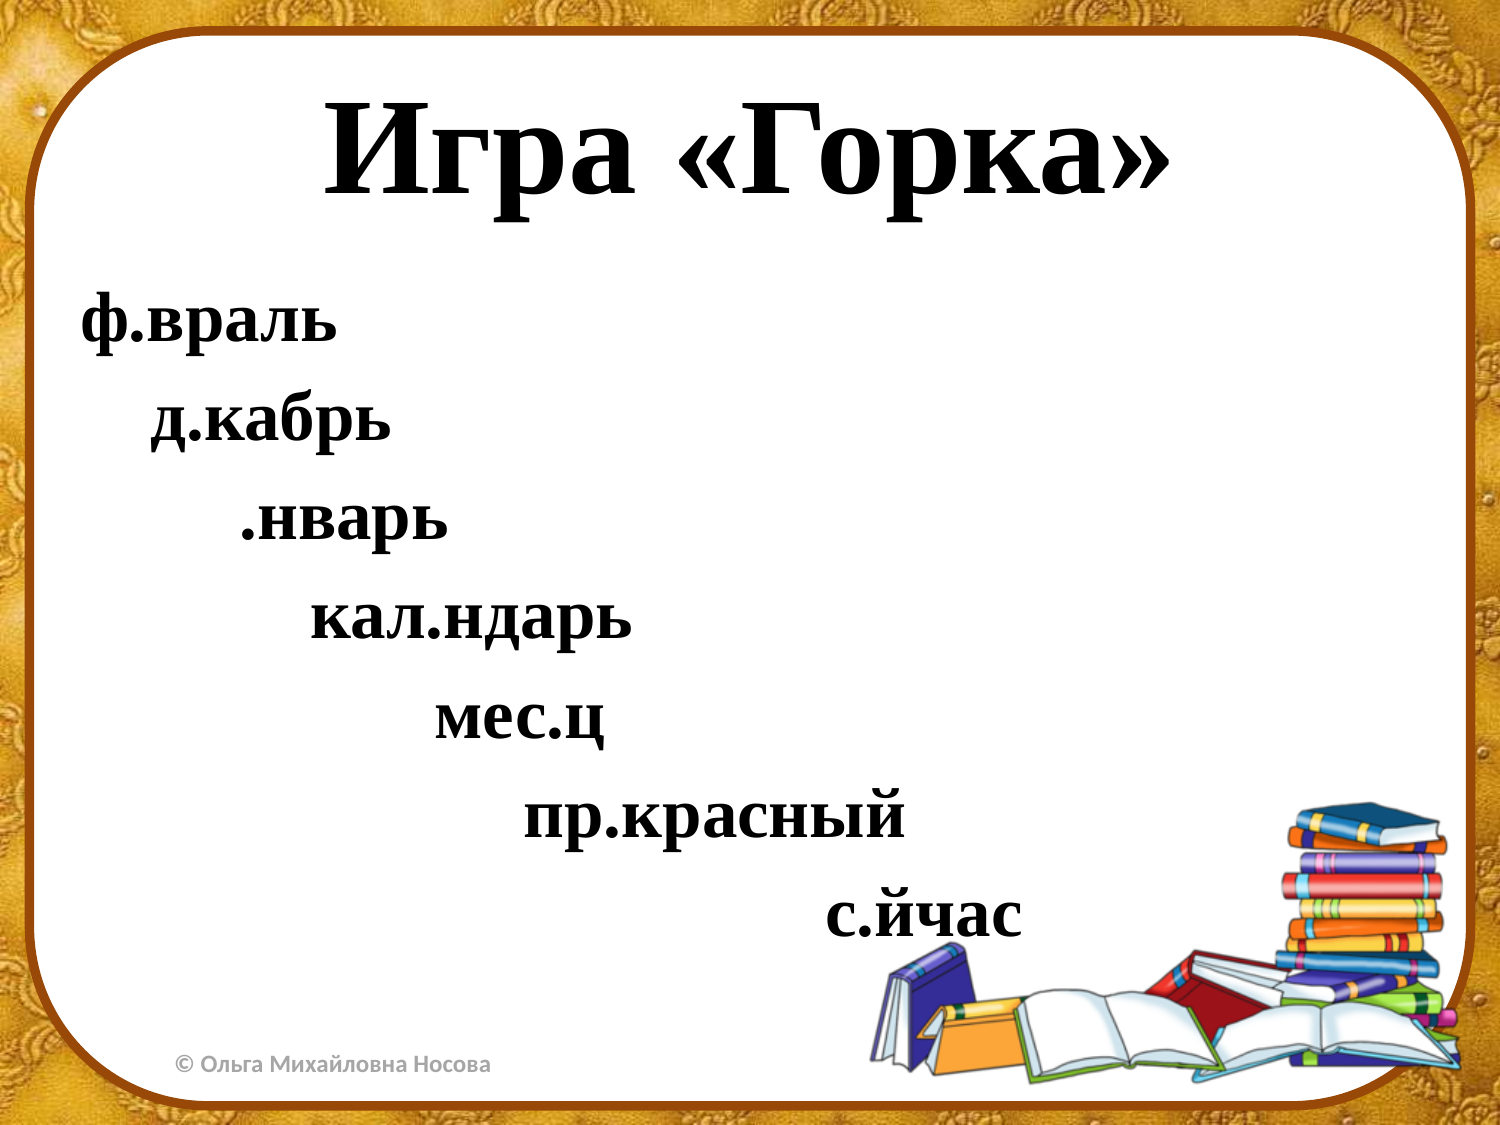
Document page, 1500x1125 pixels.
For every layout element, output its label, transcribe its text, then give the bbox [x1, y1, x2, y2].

picture [0, 0, 1500, 1125]
title Игра «Горка» [75, 45, 1425, 233]
list ф.враль д.кабрь .нварь кал.ндарь мес.ц пр.красный с.йчас [64, 262, 1425, 965]
